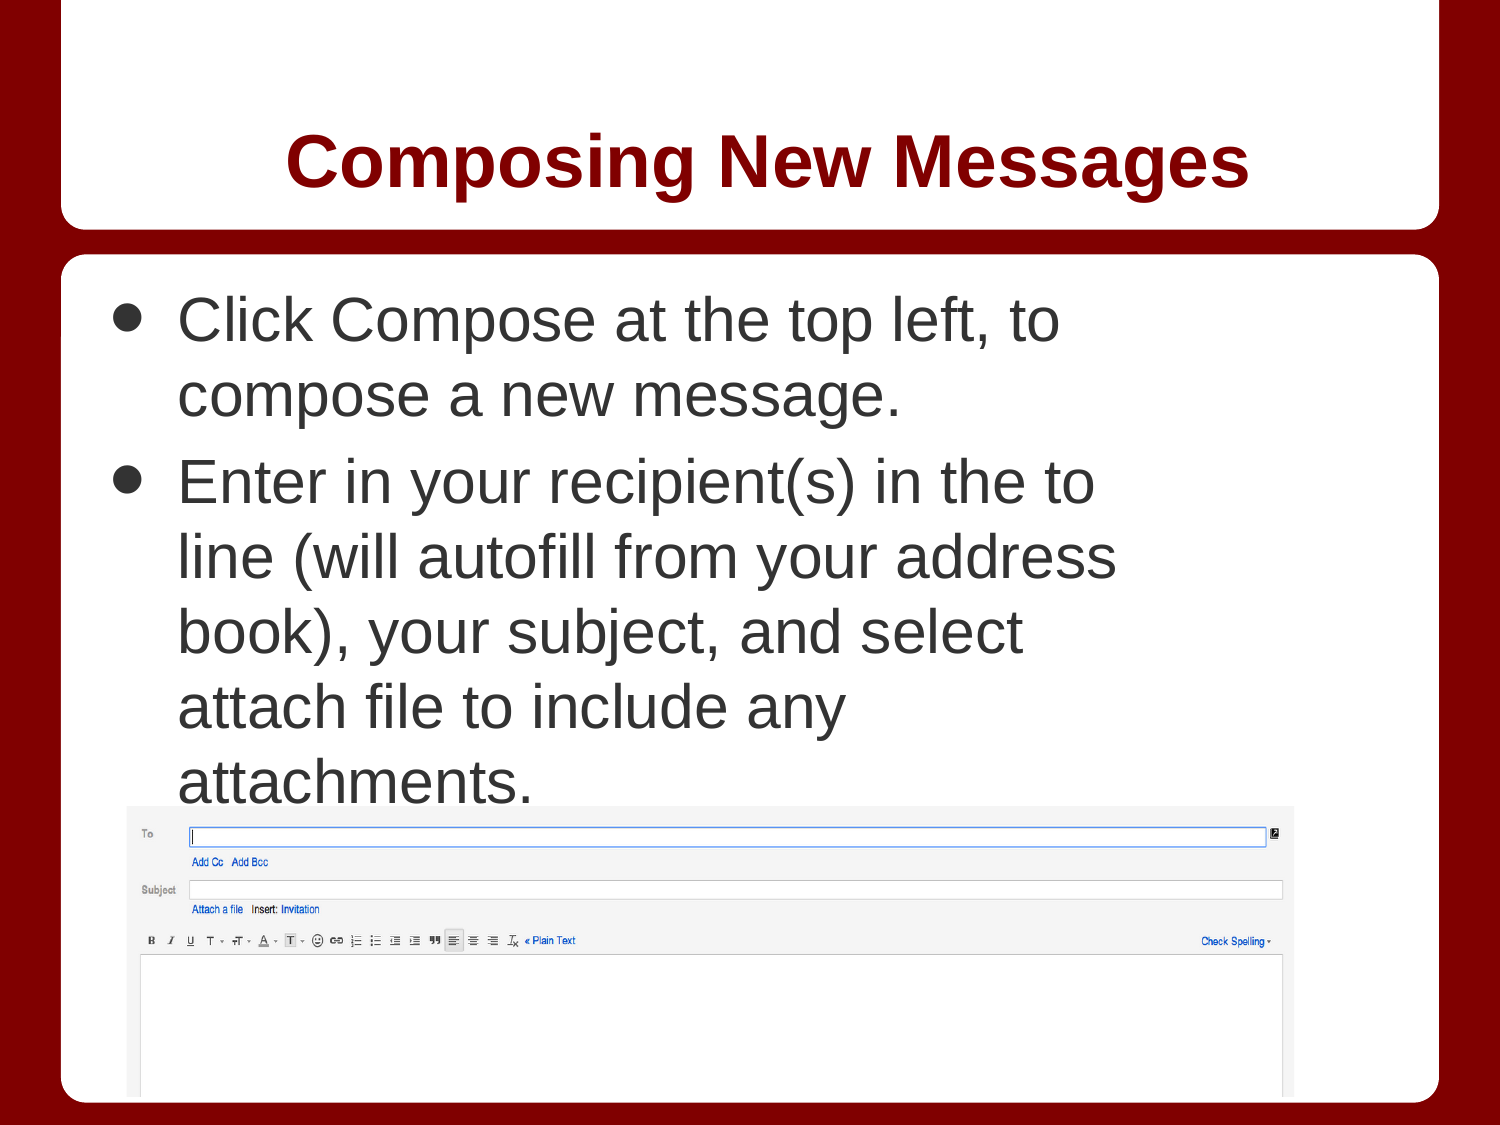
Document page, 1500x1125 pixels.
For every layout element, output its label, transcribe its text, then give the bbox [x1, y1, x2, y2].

text_box [126, 806, 1295, 1097]
list Click Compose at the top left, to compose a new message. Enter in your recipient(s) in the to line (will autofill from your address book), your subject, and select attach file to include any attachments. [87, 263, 1205, 932]
title Composing New Messages [75, 0, 1425, 218]
